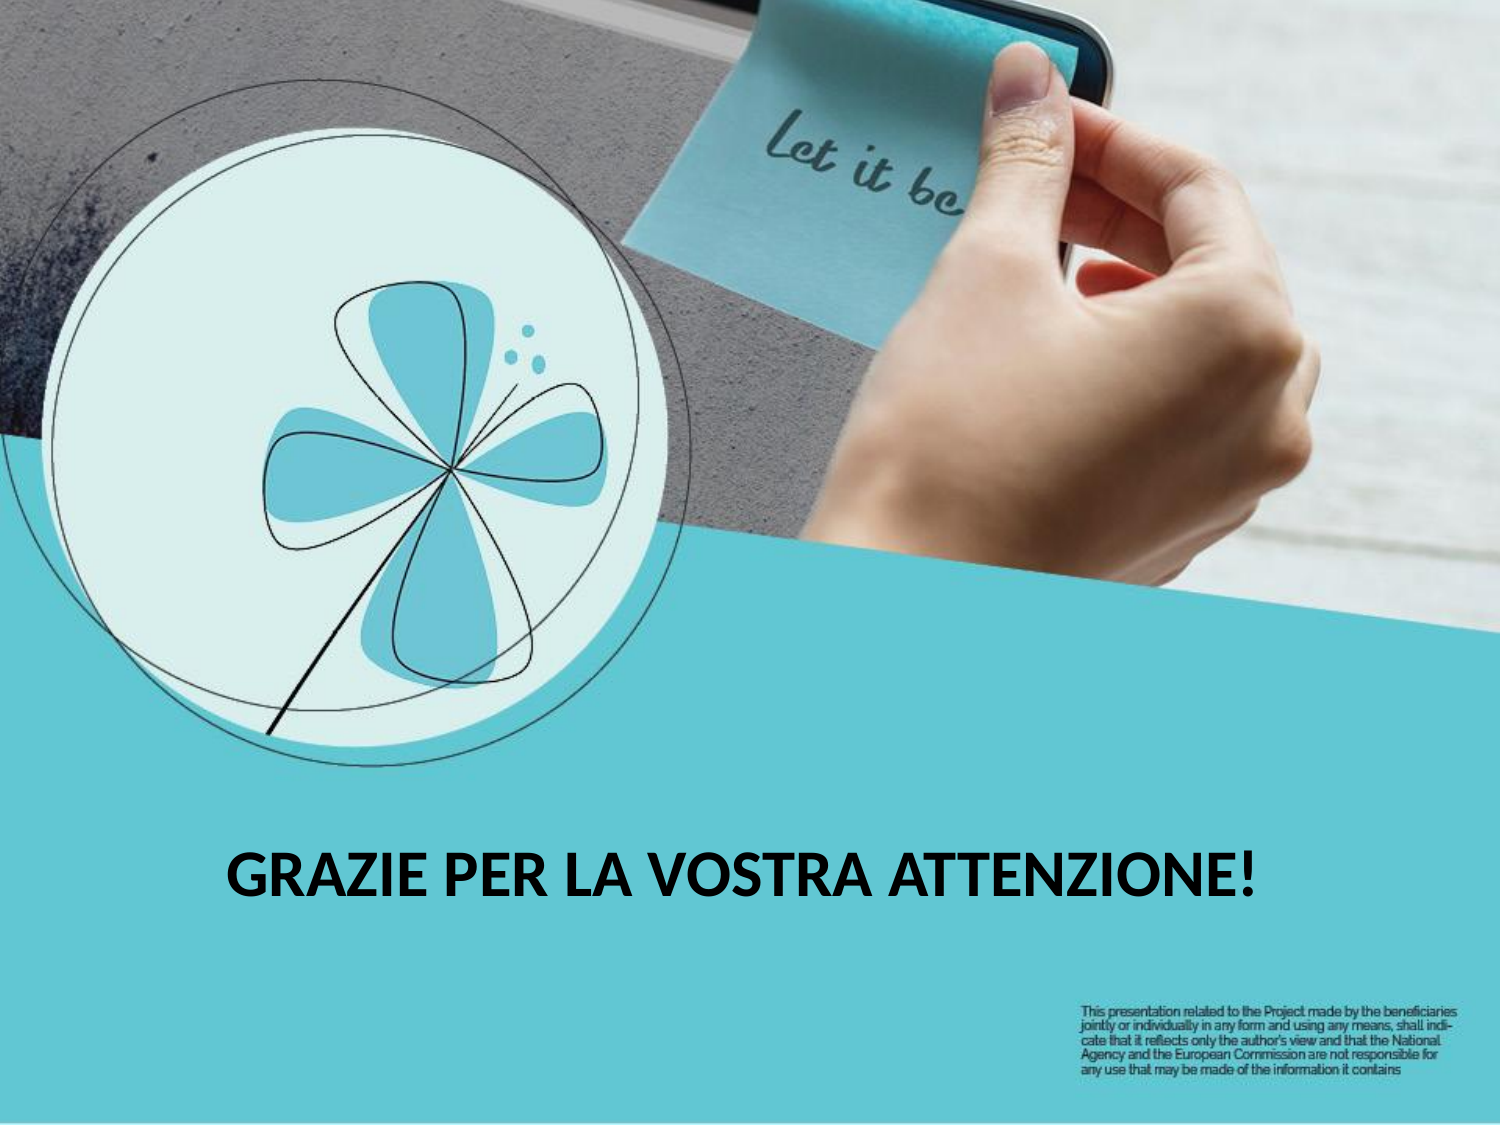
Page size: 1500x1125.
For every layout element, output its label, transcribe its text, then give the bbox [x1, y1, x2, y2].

picture [0, 0, 1500, 1125]
text_box GRAZIE PER LA VOSTRA ATTENZIONE! [211, 822, 1420, 917]
